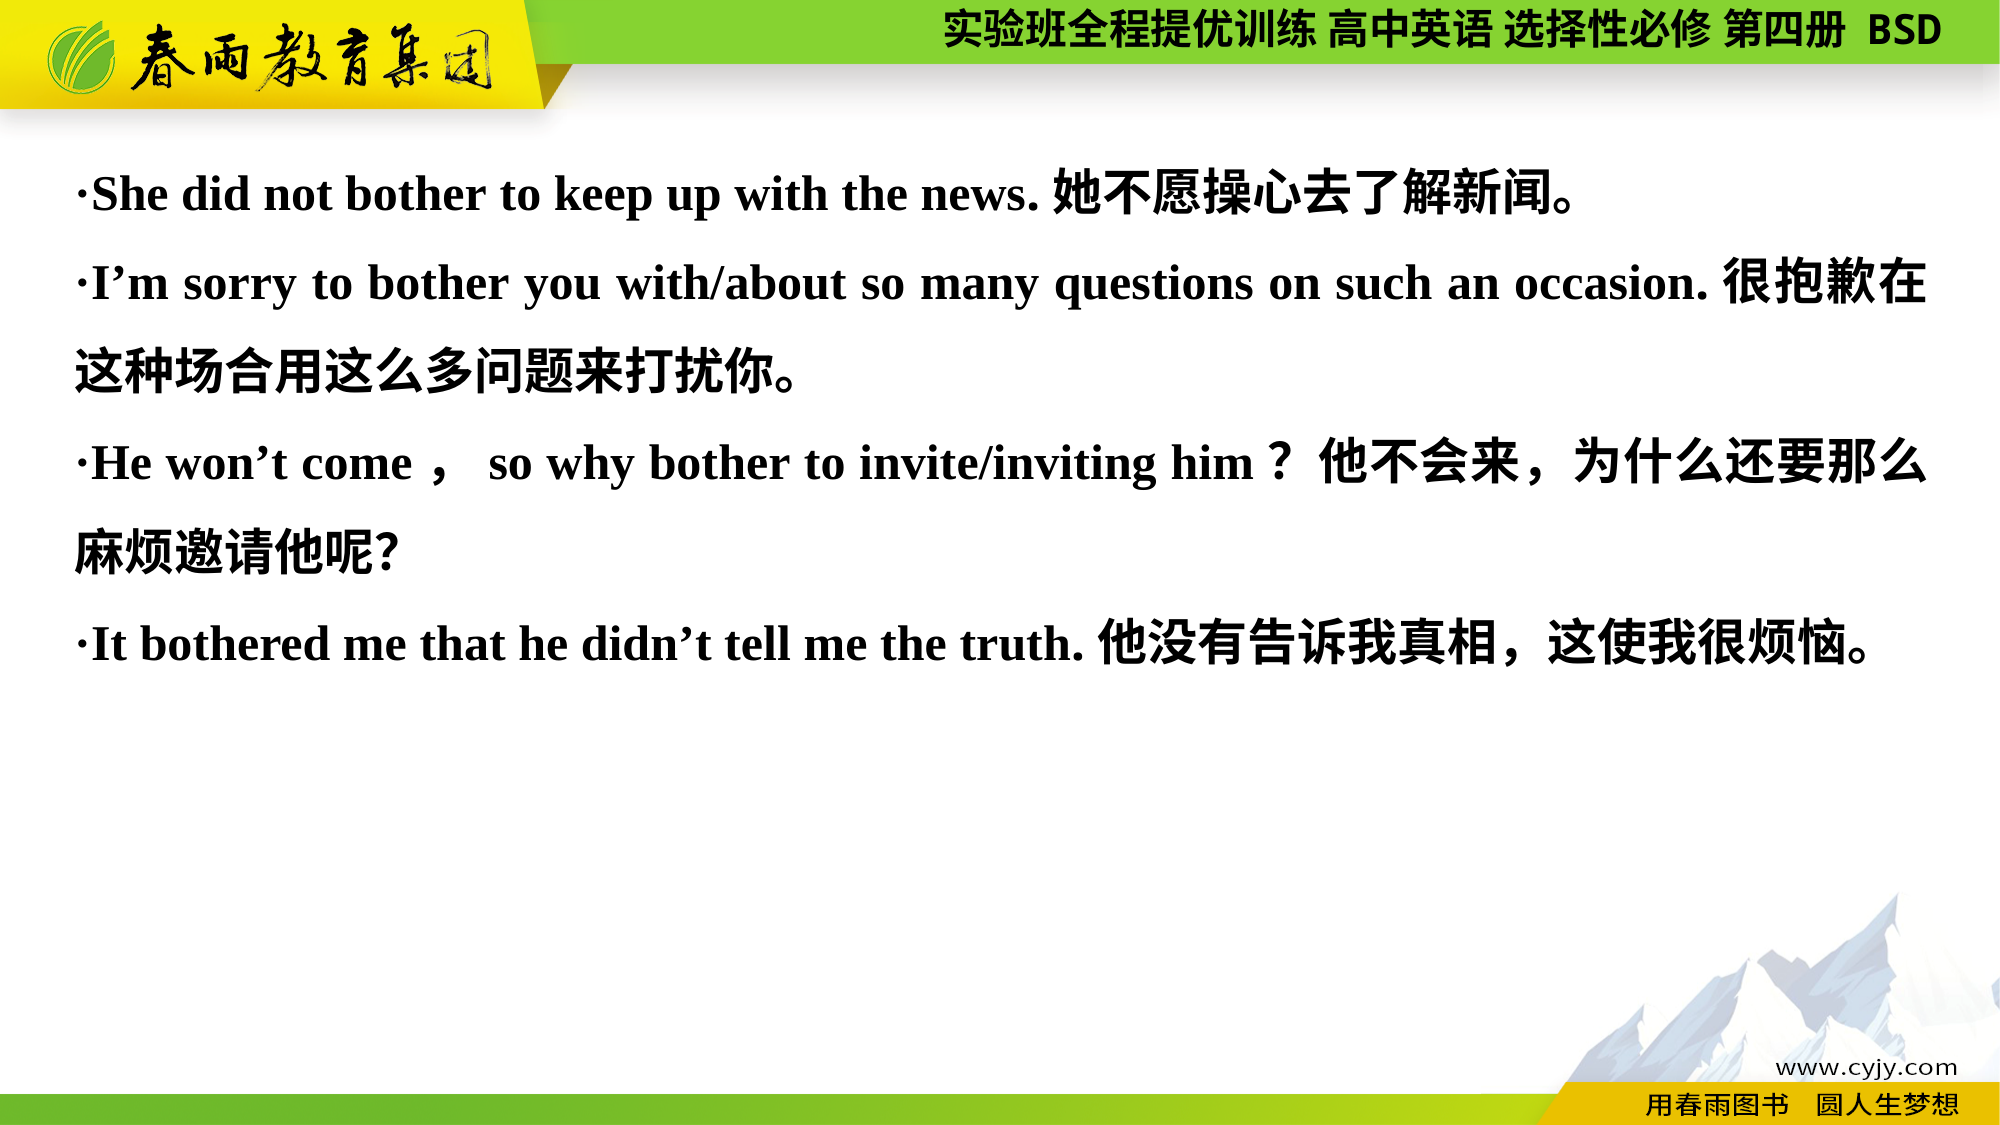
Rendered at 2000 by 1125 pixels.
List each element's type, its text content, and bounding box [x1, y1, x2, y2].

list ·She did not bother to keep up with the news.她不愿操心去了解新闻。 ·I’m sorry to bother you with/about so many questions on such an occasion.很抱歉在这种场合用这么多问题来打扰你。 ·He won’t come，so why bother to invite/inviting him？他不会来，为什么还要那么麻烦邀请他呢？ ·It bothered me that he didn’t tell me the truth.他没有告诉我真相，这使我很烦恼。 [59, 122, 1944, 683]
picture [0, 0, 2000, 1125]
